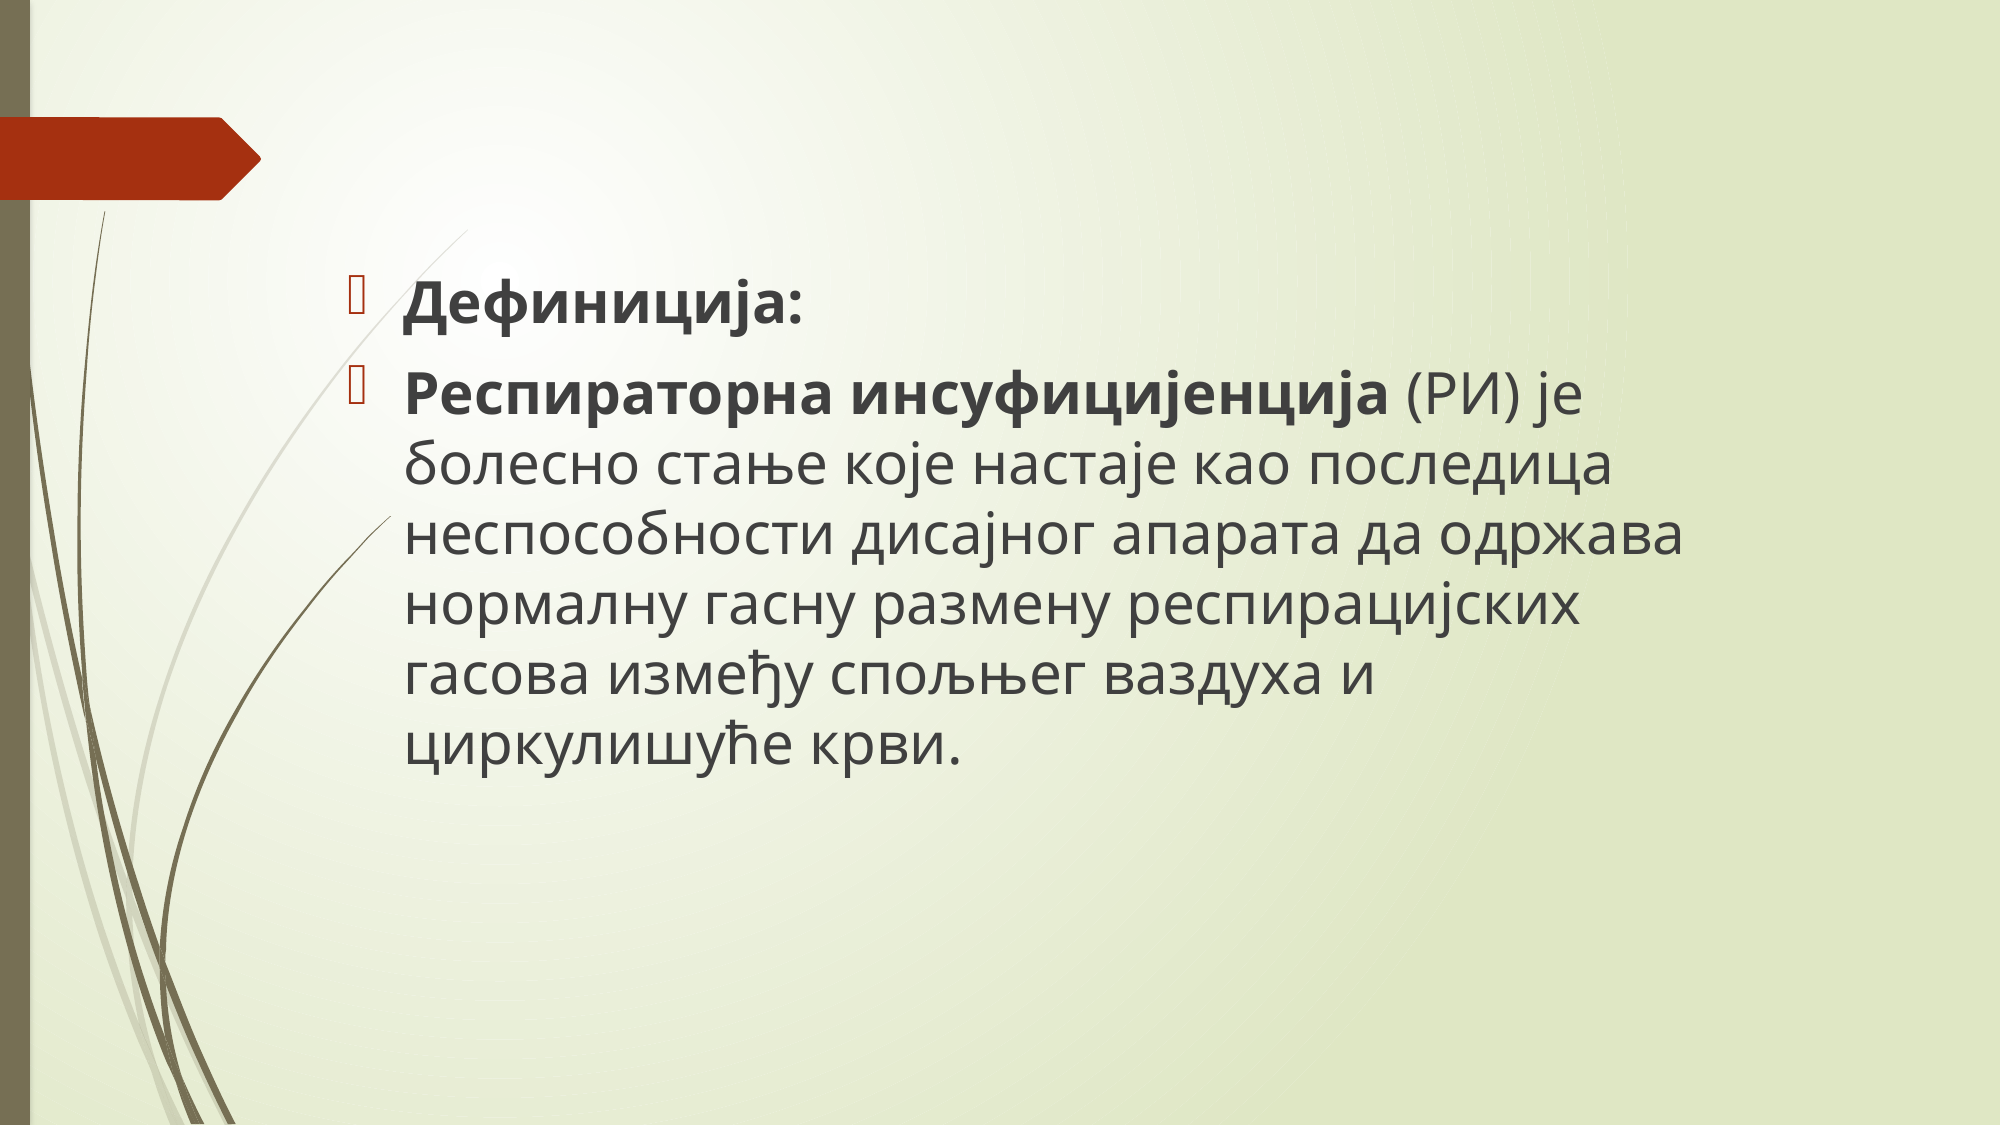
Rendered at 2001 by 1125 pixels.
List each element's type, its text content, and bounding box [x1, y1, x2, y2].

list Дефиниција: Респираторна инсуфицијенција (РИ) је болесно стање које настаје као последица неспособности дисајног апарата да одржава нормалну гасну размену респирацијских гасова између спољњег ваздуха и циркулишуће крви. [332, 257, 1750, 1058]
